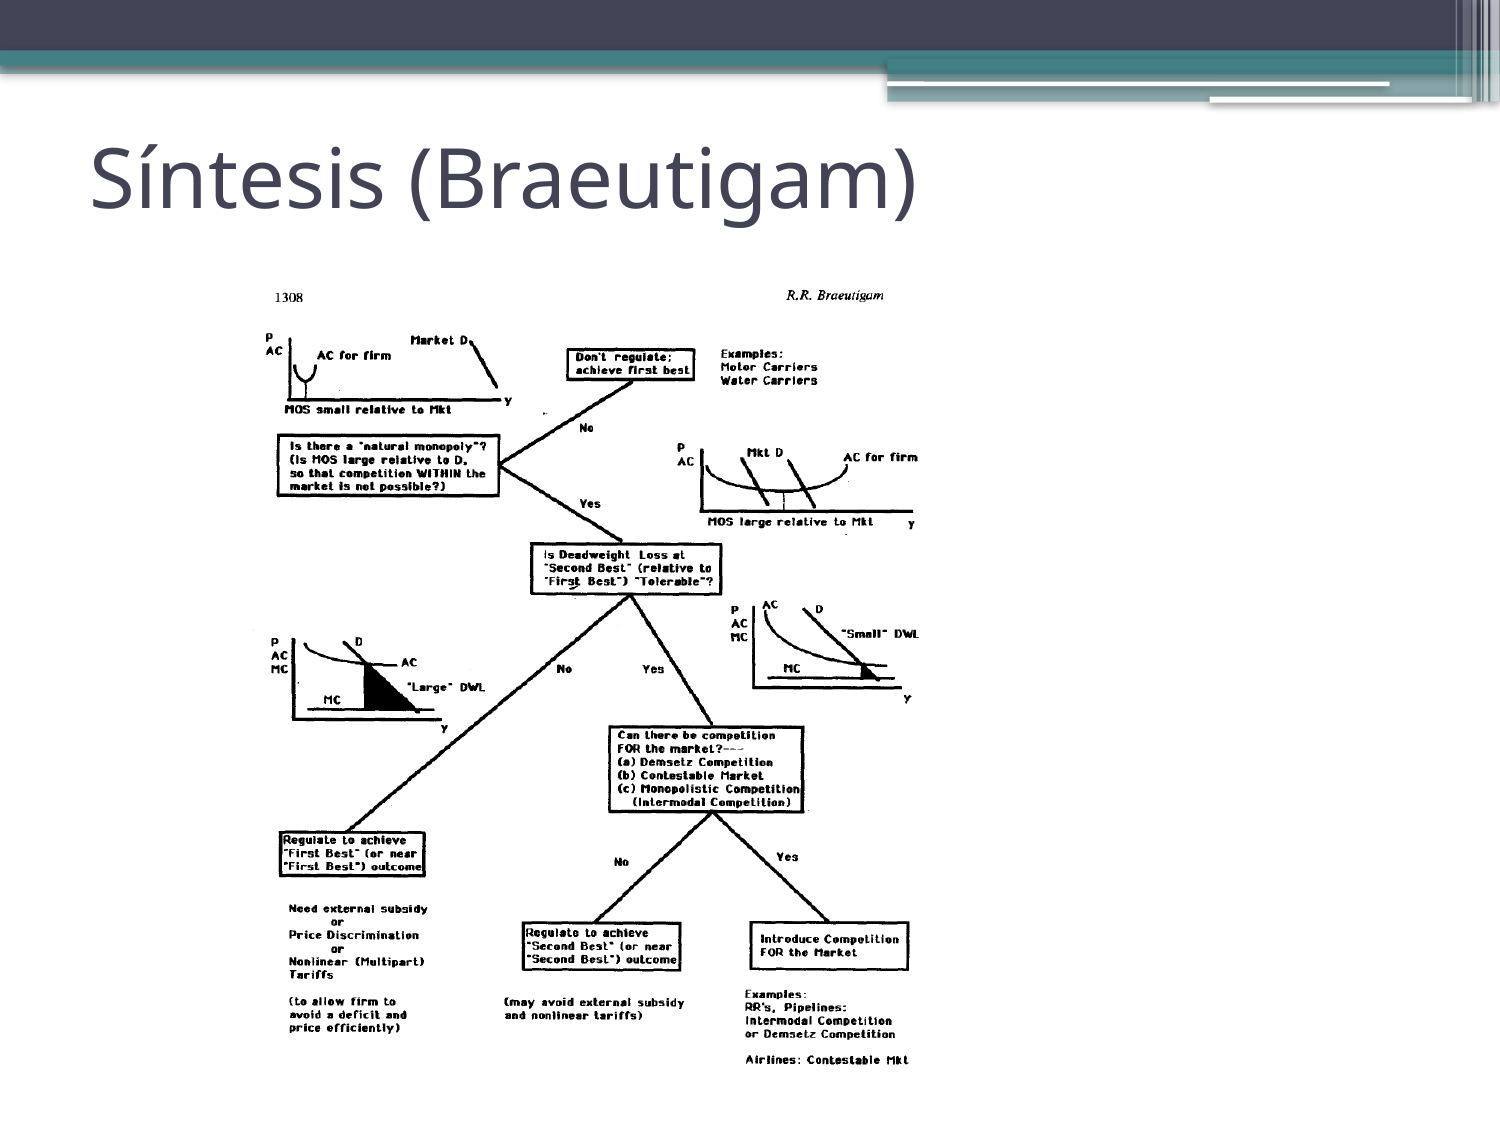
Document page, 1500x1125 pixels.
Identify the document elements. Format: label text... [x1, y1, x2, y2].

title Síntesis (Braeutigam) [75, 87, 1425, 263]
picture [224, 262, 954, 1082]
